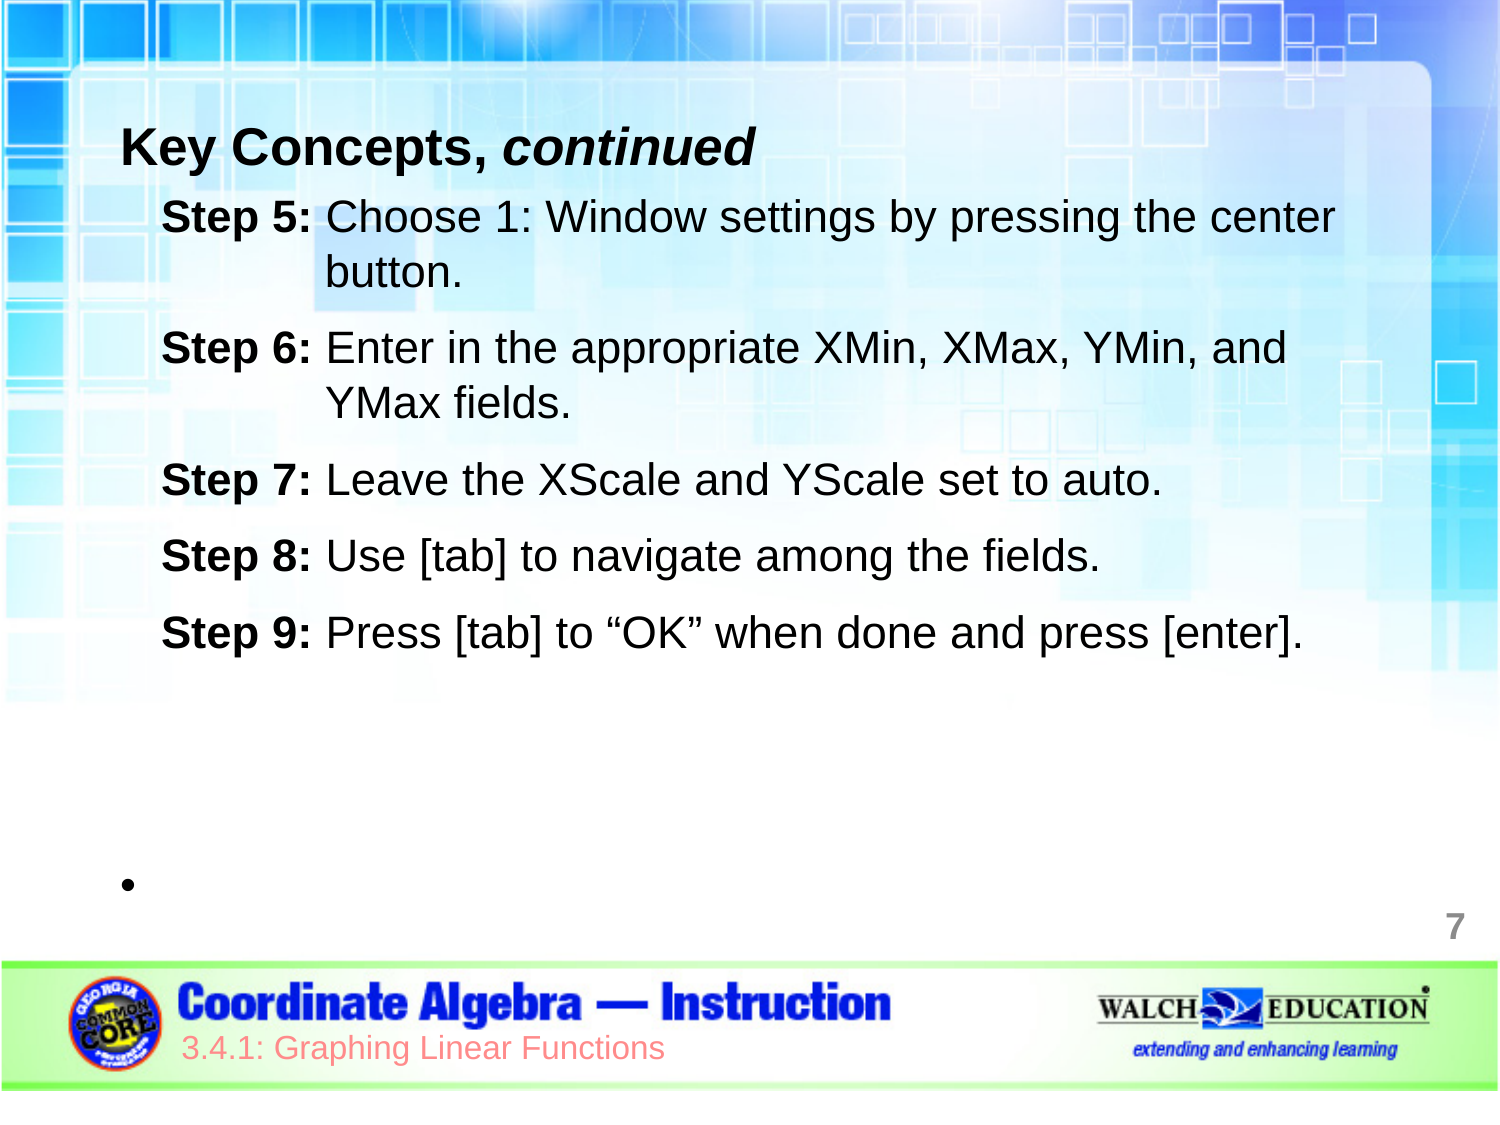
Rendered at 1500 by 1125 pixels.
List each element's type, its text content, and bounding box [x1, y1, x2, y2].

footer 3.4.1: Graphing Linear Functions [166, 1024, 1080, 1069]
subtitle Key Concepts, continued Step 5: Choose 1: Window settings by pressing the center button. Step 6: Enter in the appropriate XMin, XMax, YMin, and YMax fields. Step 7: Leave the XScale and YScale set to auto. Step 8: Use [tab] to navigate among the fields. Step 9: Press [tab] to “OK” when done and press [enter]. [105, 105, 1394, 925]
slide_number 7 [1361, 901, 1481, 949]
picture [1, 0, 1500, 1091]
